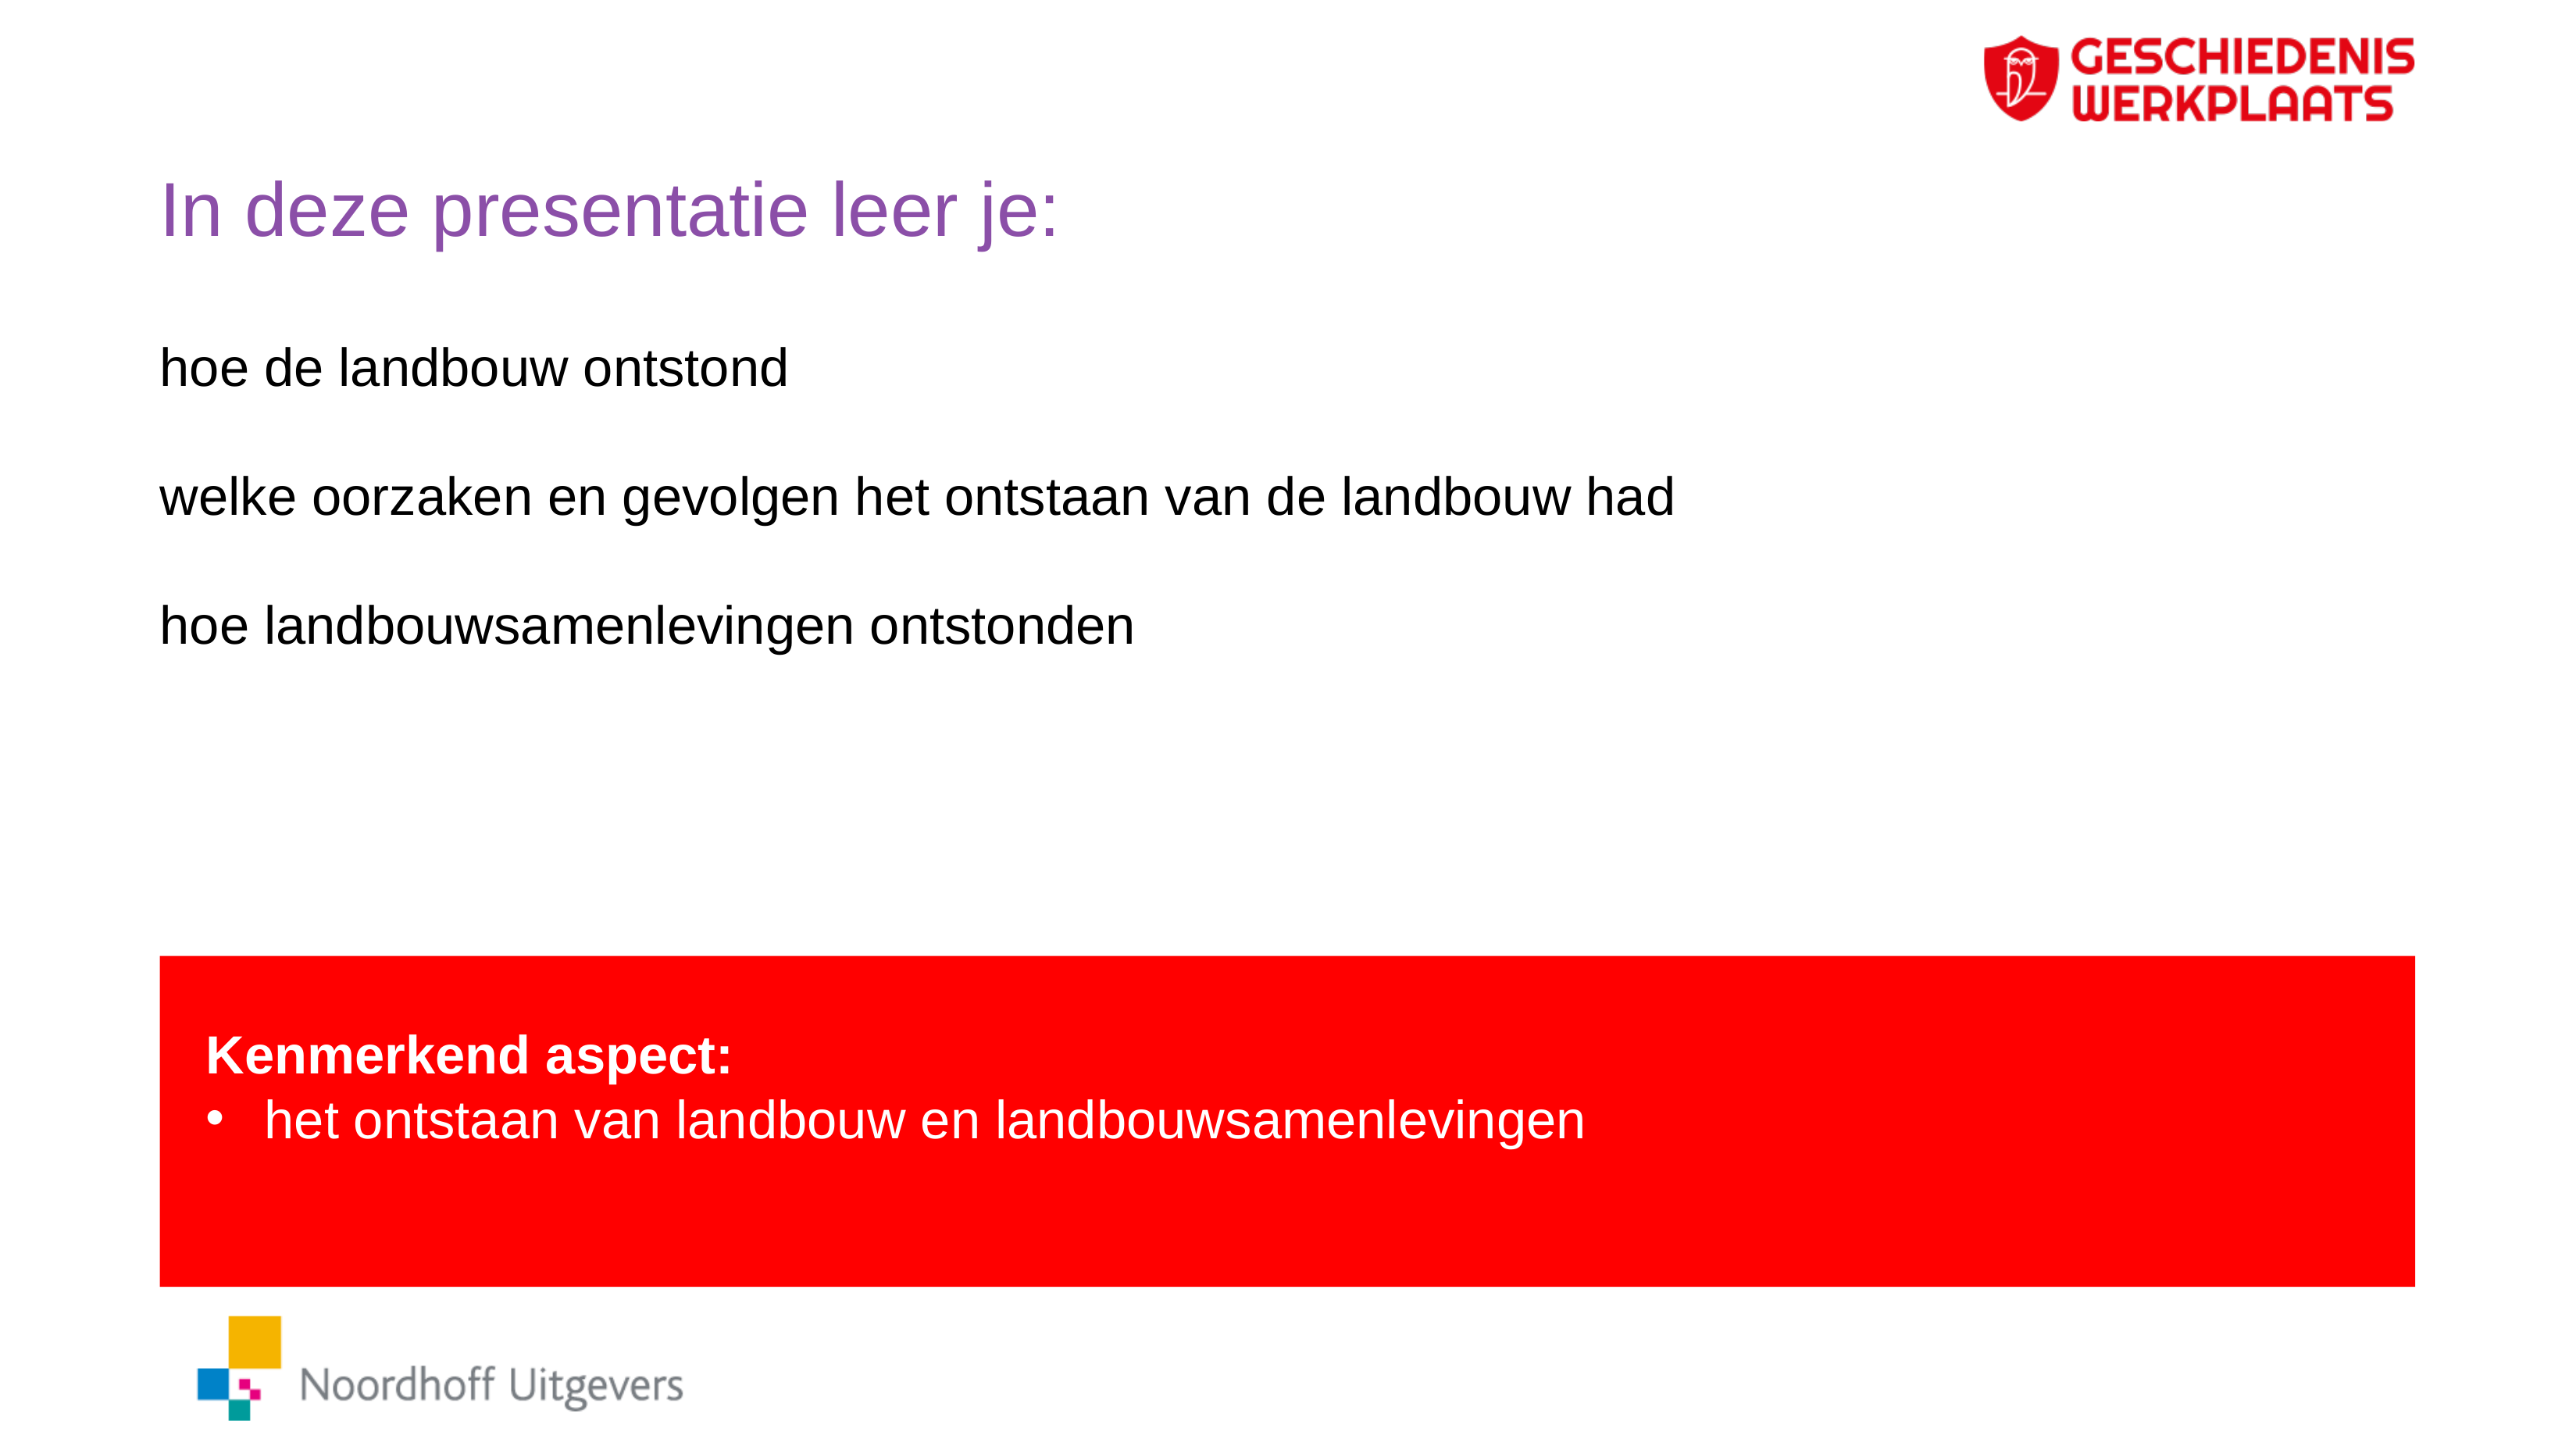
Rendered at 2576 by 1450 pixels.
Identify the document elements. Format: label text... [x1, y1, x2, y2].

title In deze presentatie leer je: [159, 159, 2416, 285]
picture [159, 1288, 802, 1449]
picture [1610, 0, 2576, 161]
text_box Kenmerkend aspect: het ontstaan van landbouw en landbouwsamenlevingen [159, 955, 2416, 1288]
list hoe de landbouw ontstond welke oorzaken en gevolgen het ontstaan van de landbouw had hoe landbouwsamenlevingen ontstonden [159, 332, 1893, 905]
